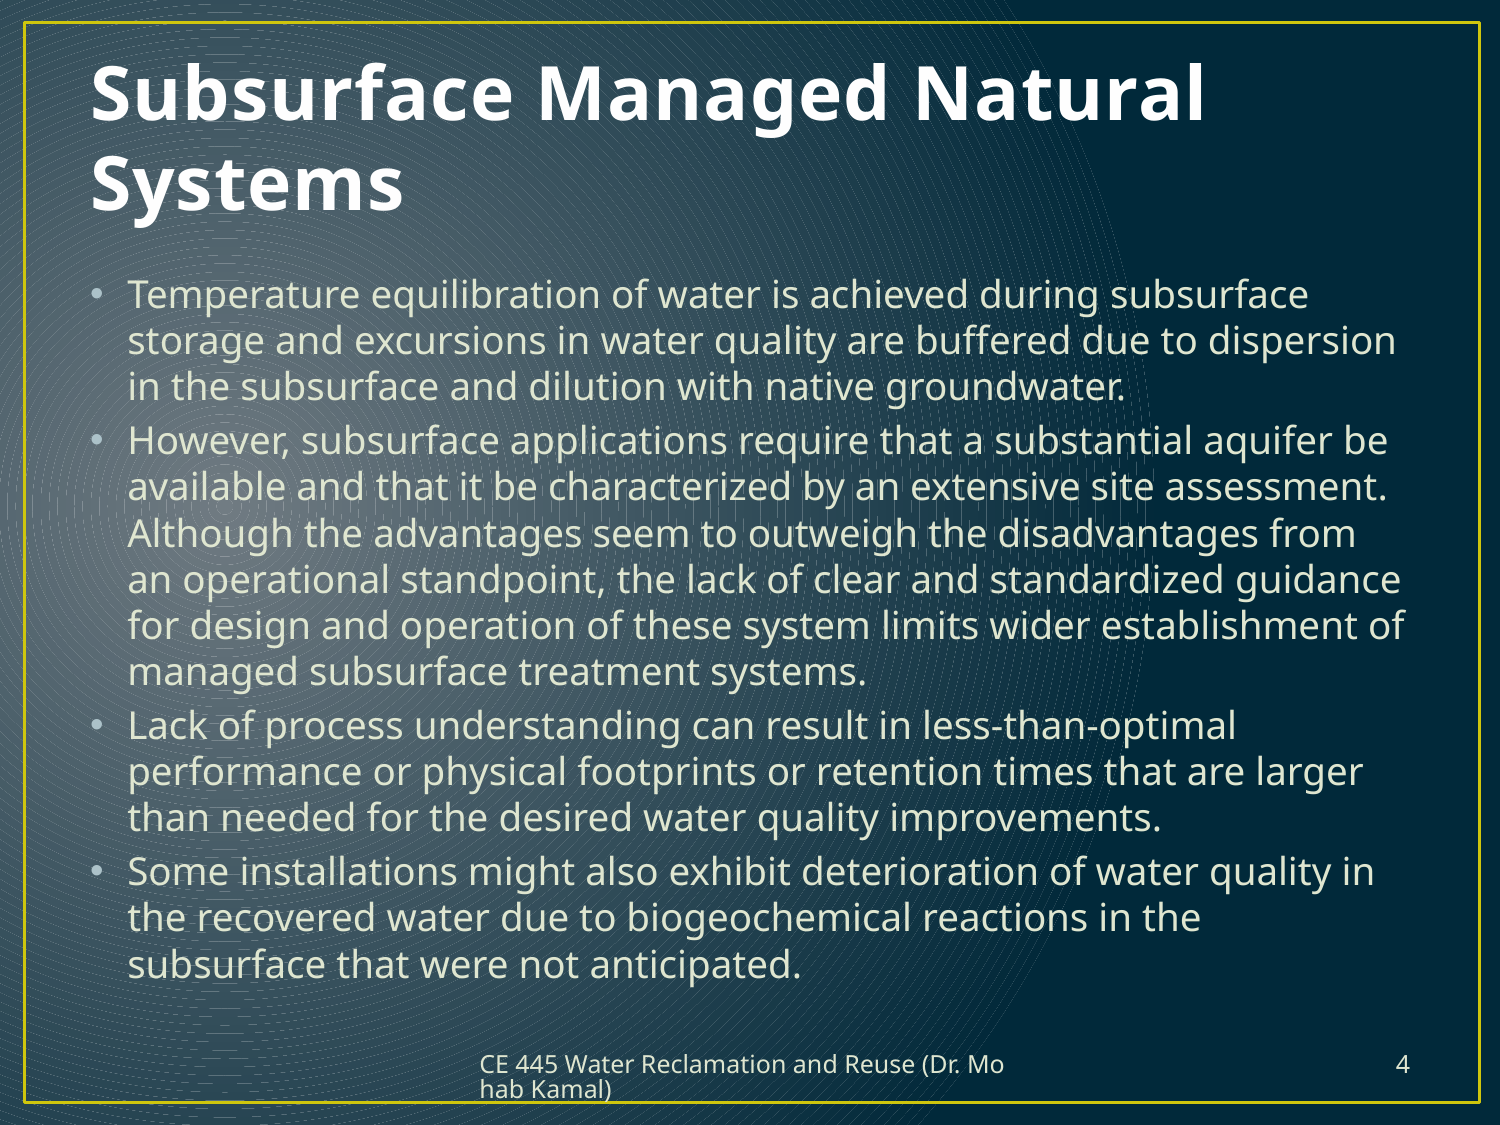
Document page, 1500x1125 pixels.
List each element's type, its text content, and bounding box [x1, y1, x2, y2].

title Subsurface Managed Natural Systems [75, 45, 1425, 233]
footer CE 445 Water Reclamation and Reuse (Dr. Mohab Kamal) [464, 1035, 1036, 1096]
list Temperature equilibration of water is achieved during subsurface storage and excursions in water quality are buffered due to dispersion in the subsurface and dilution with native groundwater. However, subsurface applications require that a substantial aquifer be available and that it be characterized by an extensive site assessment. Although the advantages seem to outweigh the disadvantages from an operational standpoint, the lack of clear and standardized guidance for design and operation of these system limits wider establishment of managed subsurface treatment systems. Lack of process understanding can result in less-than-optimal performance or physical footprints or retention times that are larger than needed for the desired water quality improvements. Some installations might also exhibit deterioration of water quality in the recovered water due to biogeochemical reactions in the subsurface that were not anticipated. [75, 262, 1425, 1005]
slide_number 4 [1074, 1035, 1425, 1096]
